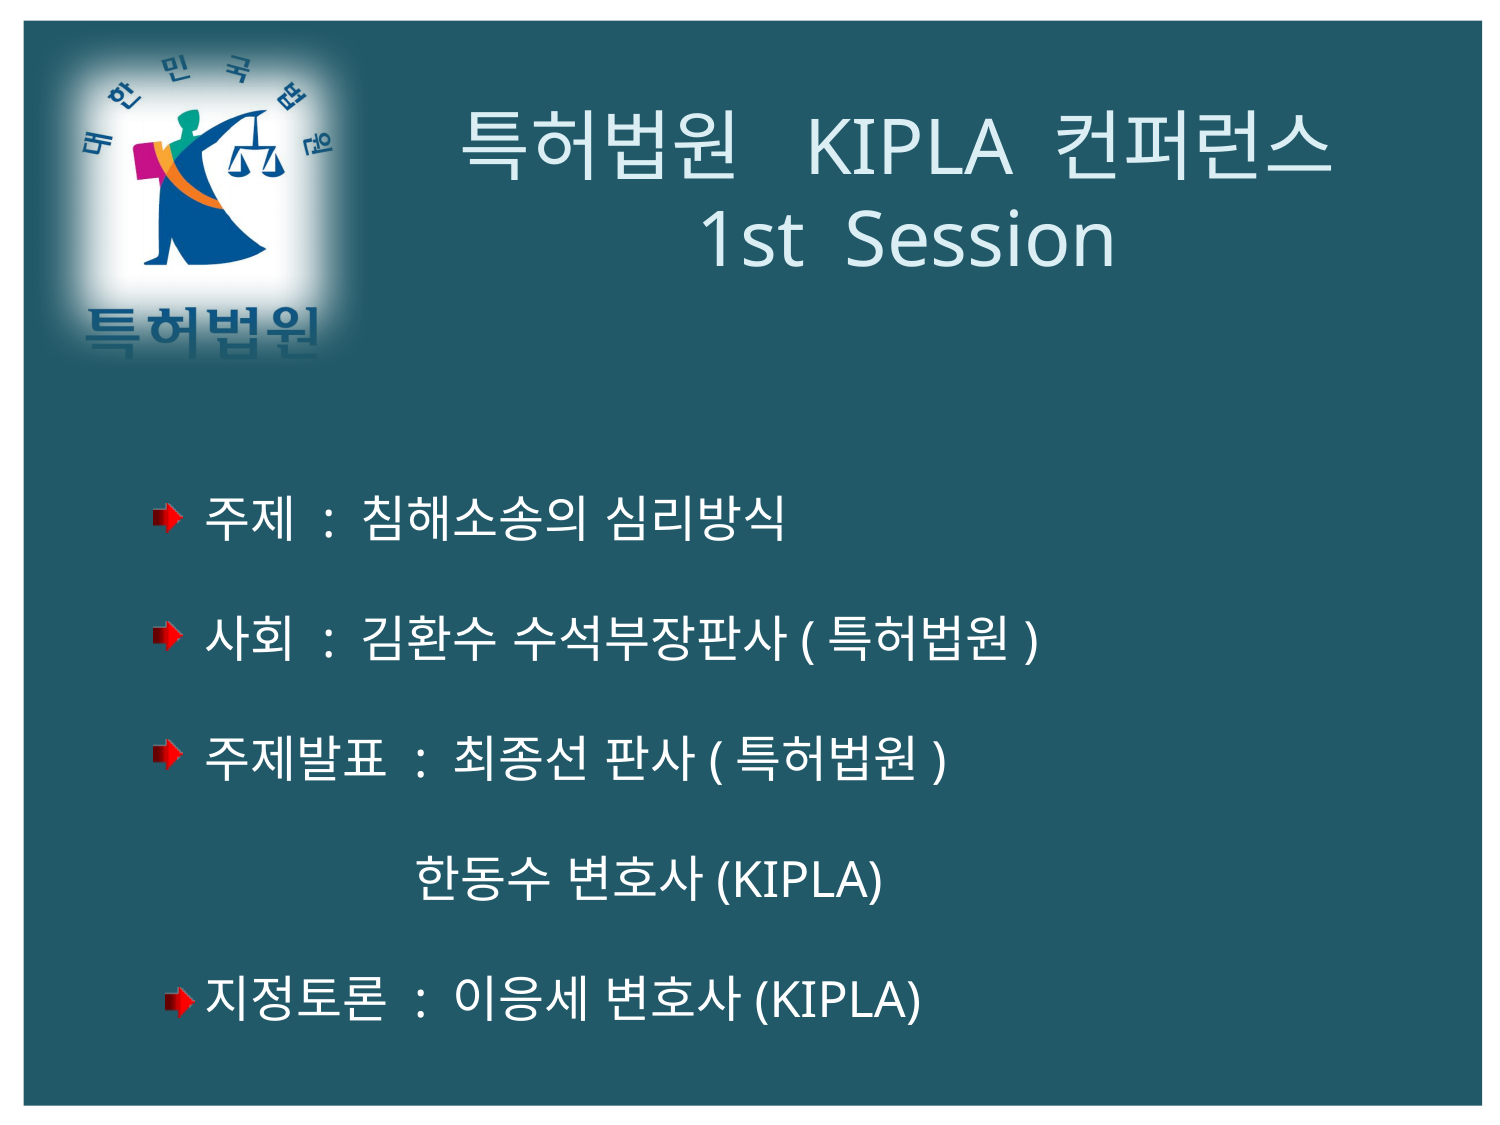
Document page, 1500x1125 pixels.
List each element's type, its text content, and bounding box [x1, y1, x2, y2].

picture [29, 23, 375, 374]
picture [153, 503, 184, 534]
picture [153, 621, 184, 652]
text_box [22, 19, 1484, 1108]
text_box 특허법원 KIPLA 컨퍼런스 1st Session [395, 89, 1400, 290]
picture [153, 739, 184, 770]
picture [164, 987, 195, 1018]
text_box 주제 : 침해소송의 심리방식 사회 : 김환수 수석부장판사(특허법원) 주제발표 : 최종선 판사(특허법원) 한동수 변호사(KIPLA) 지정토론 : 이응세 변호사(KIPLA) [23, 480, 1371, 1096]
